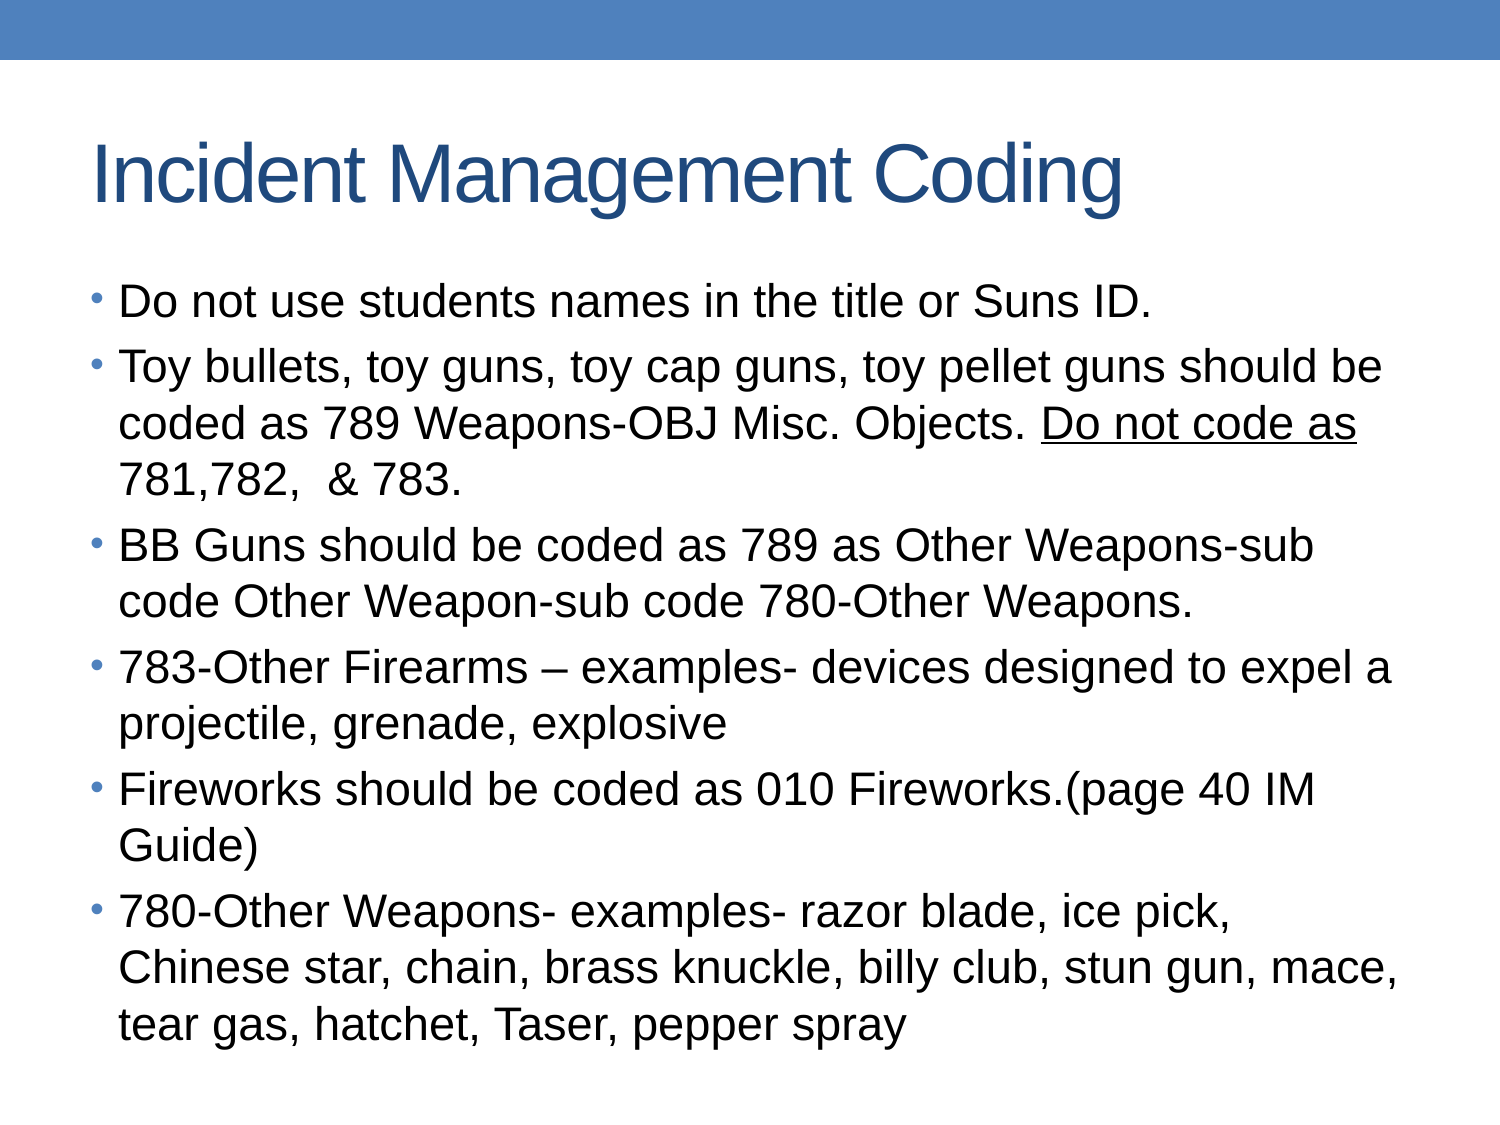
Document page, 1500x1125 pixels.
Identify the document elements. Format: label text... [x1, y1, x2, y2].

title Incident Management Coding [75, 87, 1425, 250]
list Do not use students names in the title or Suns ID. Toy bullets, toy guns, toy cap guns, toy pellet guns should be coded as 789 Weapons-OBJ Misc. Objects. Do not code as 781,782, & 783. BB Guns should be coded as 789 as Other Weapons-sub code Other Weapon-sub code 780-Other Weapons. 783-Other Firearms – examples- devices designed to expel a projectile, grenade, explosive Fireworks should be coded as 010 Fireworks.(page 40 IM Guide) 780-Other Weapons- examples- razor blade, ice pick, Chinese star, chain, brass knuckle, billy club, stun gun, mace, tear gas, hatchet, Taser, pepper spray [75, 262, 1425, 1063]
